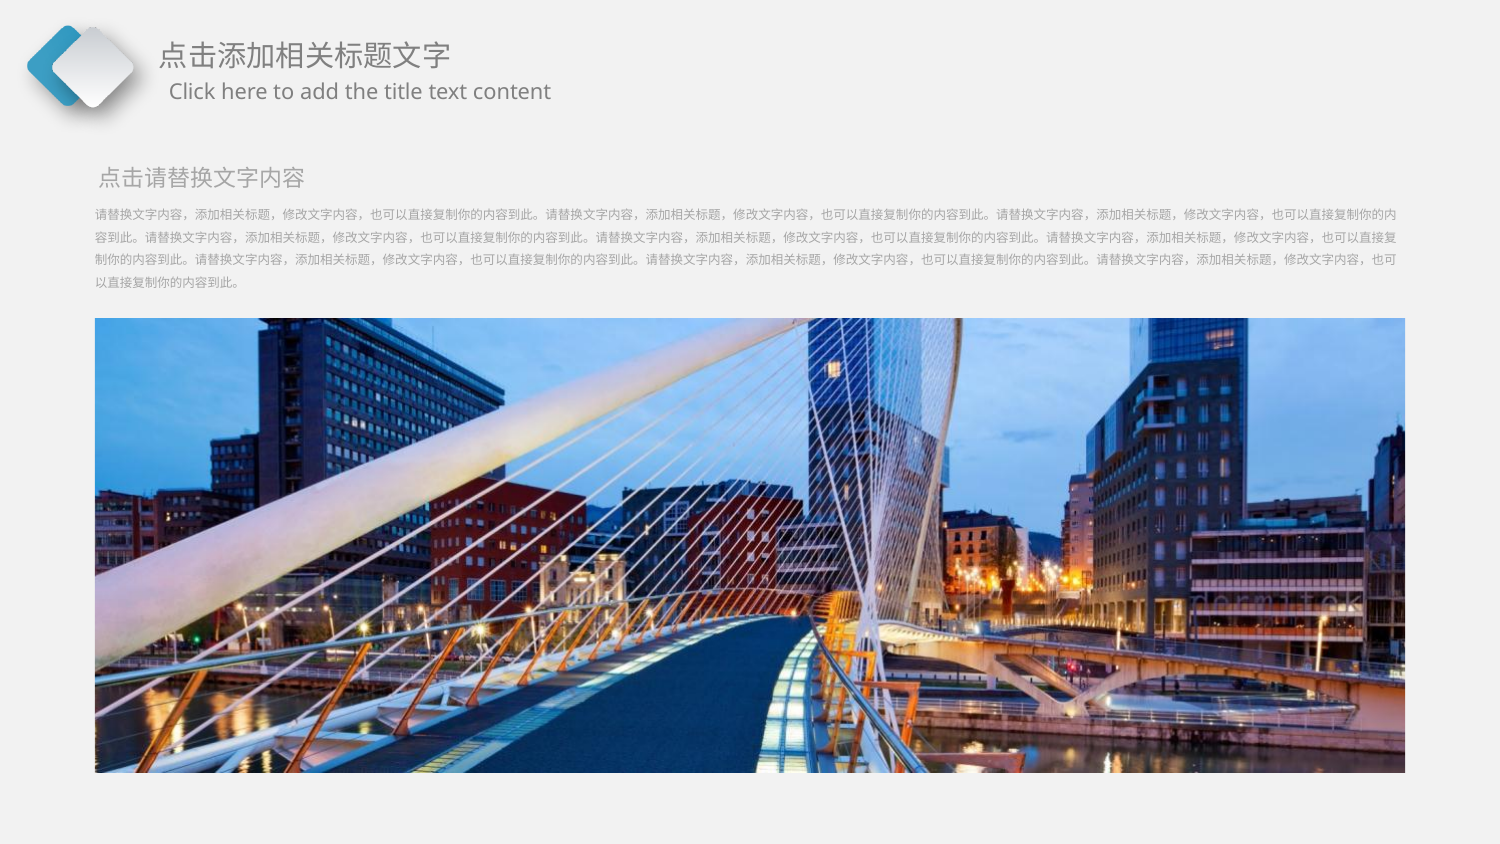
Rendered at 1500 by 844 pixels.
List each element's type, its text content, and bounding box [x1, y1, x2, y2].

text_box Click here to add the title text content [157, 71, 564, 110]
text_box 请替换文字内容，添加相关标题，修改文字内容，也可以直接复制你的内容到此。请替换文字内容，添加相关标题，修改文字内容，也可以直接复制你的内容到此。请替换文字内容，添加相关标题，修改文字内容，也可以直接复制你的内容到此。请替换文字内容，添加相关标题，修改文字内容，也可以直接复制你的内容到此。请替换文字内容，添加相关标题，修改文字内容，也可以直接复制你的内容到此。请替换文字内容，添加相关标题，修改文字内容，也可以直接复制你的内容到此。请替换文字内容，添加相关标题，修改文字内容，也可以直接复制你的内容到此。请替换文字内容，添加相关标题，修改文字内容，也可以直接复制你的内容到此。请替换文字内容，添加相关标题，修改文字内容，也可以直接复制你的内容到此。 [94, 199, 1406, 290]
text_box [93, 317, 1407, 775]
text_box 点击添加相关标题文字 [149, 32, 503, 78]
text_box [17, 15, 143, 118]
text_box 点击请替换文字内容 [98, 163, 307, 191]
